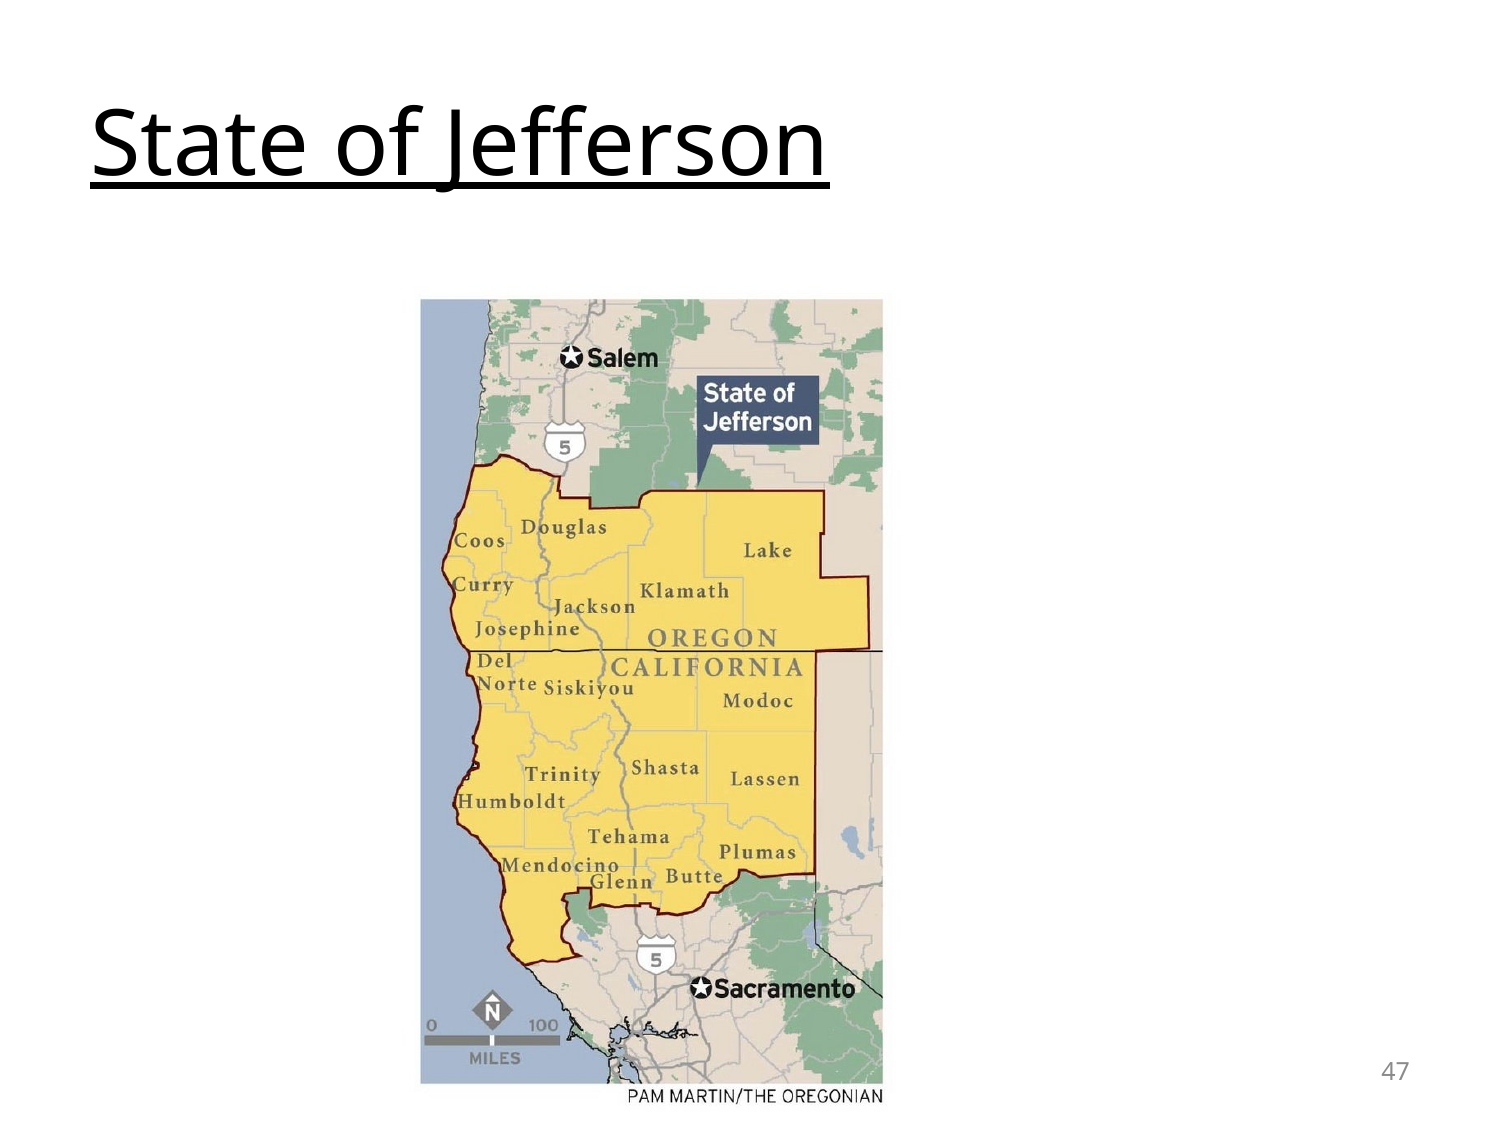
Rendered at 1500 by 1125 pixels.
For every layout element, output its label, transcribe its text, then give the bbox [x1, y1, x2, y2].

title State of Jefferson [75, 45, 1425, 233]
slide_number 47 [1074, 1042, 1425, 1103]
picture [402, 285, 907, 1125]
